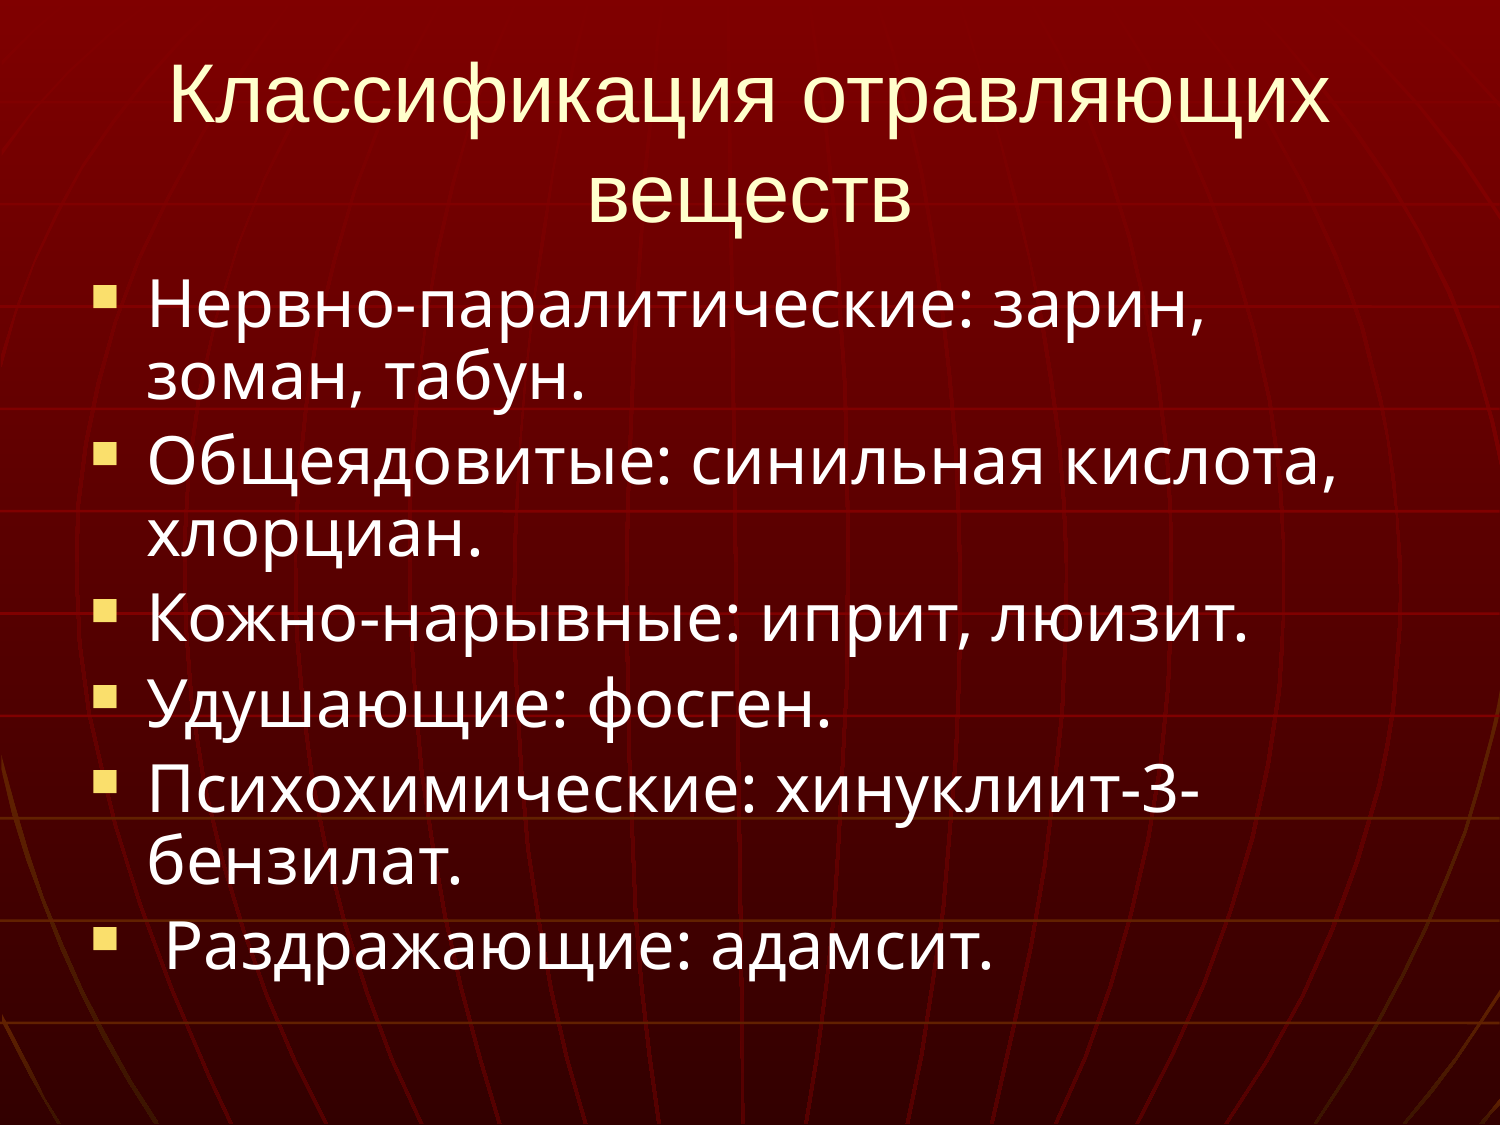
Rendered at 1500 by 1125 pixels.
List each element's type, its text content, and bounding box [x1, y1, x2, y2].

title Классификация отравляющих веществ [74, 45, 1426, 233]
list Нервно-паралитические: зарин, зоман, табун. Общеядовитые: синильная кислота, хлорциан. Кожно-нарывные: иприт, люизит. Удушающие: фосген. Психохимические: хинуклиит-3-бензилат. Раздражающие: адамсит. [74, 262, 1426, 1006]
